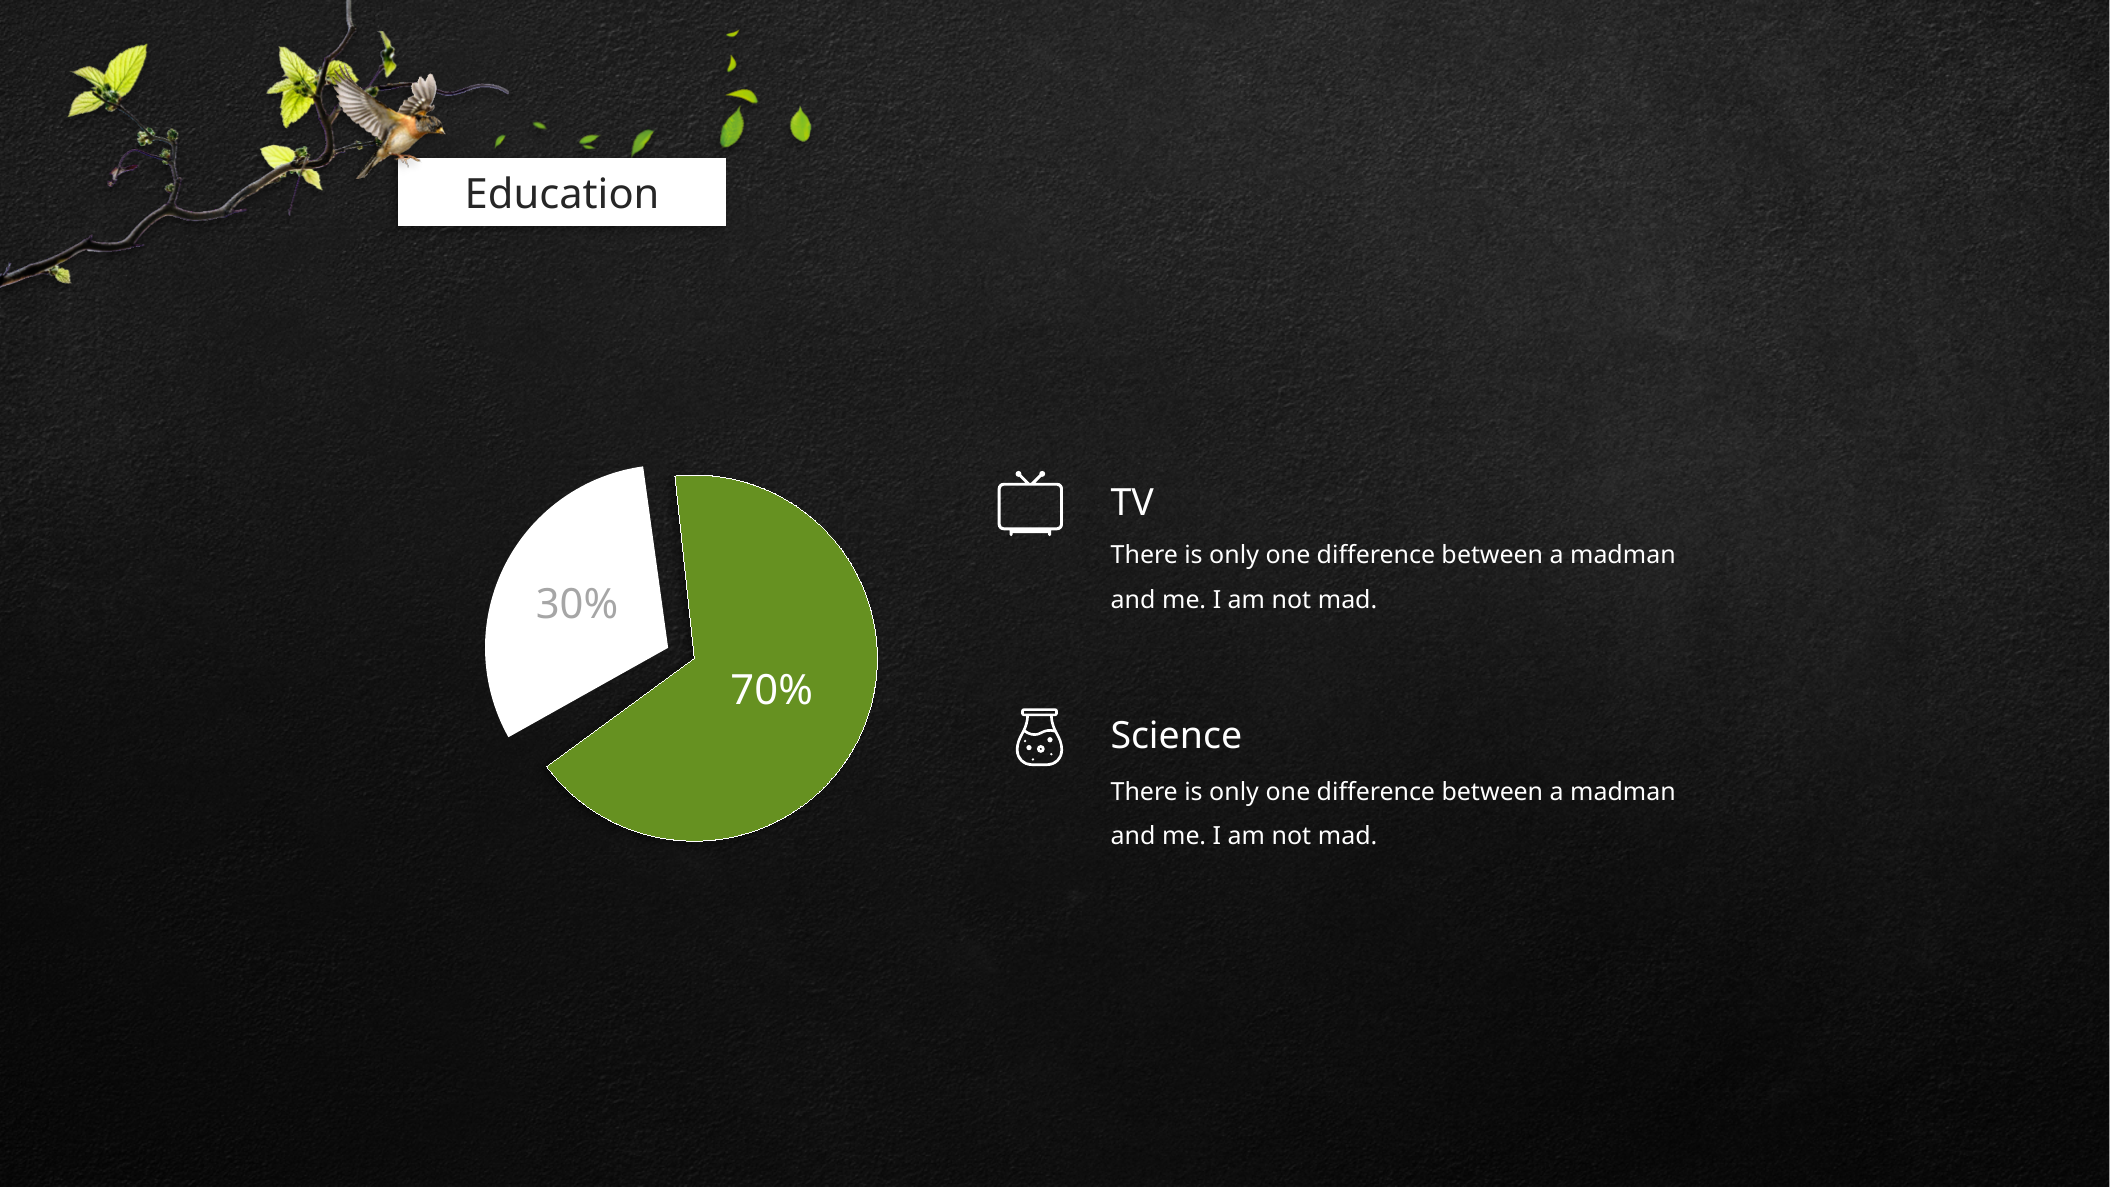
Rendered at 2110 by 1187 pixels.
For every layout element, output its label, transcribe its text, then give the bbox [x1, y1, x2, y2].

text_box 30% [445, 569, 709, 651]
text_box There is only one difference between a madman and me. I am not mad. [1095, 515, 1712, 652]
text_box [997, 470, 1063, 537]
text_box [674, 475, 878, 655]
text_box [485, 651, 663, 738]
text_box [502, 466, 658, 569]
text_box [1015, 708, 1064, 767]
text_box 70% [639, 655, 904, 737]
text_box TV [1095, 470, 1687, 567]
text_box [0, 0, 812, 313]
text_box [546, 698, 860, 842]
text_box There is only one difference between a madman and me. I am not mad. [1095, 752, 1715, 995]
text_box Science [1095, 703, 1687, 800]
picture [0, 0, 2110, 1187]
